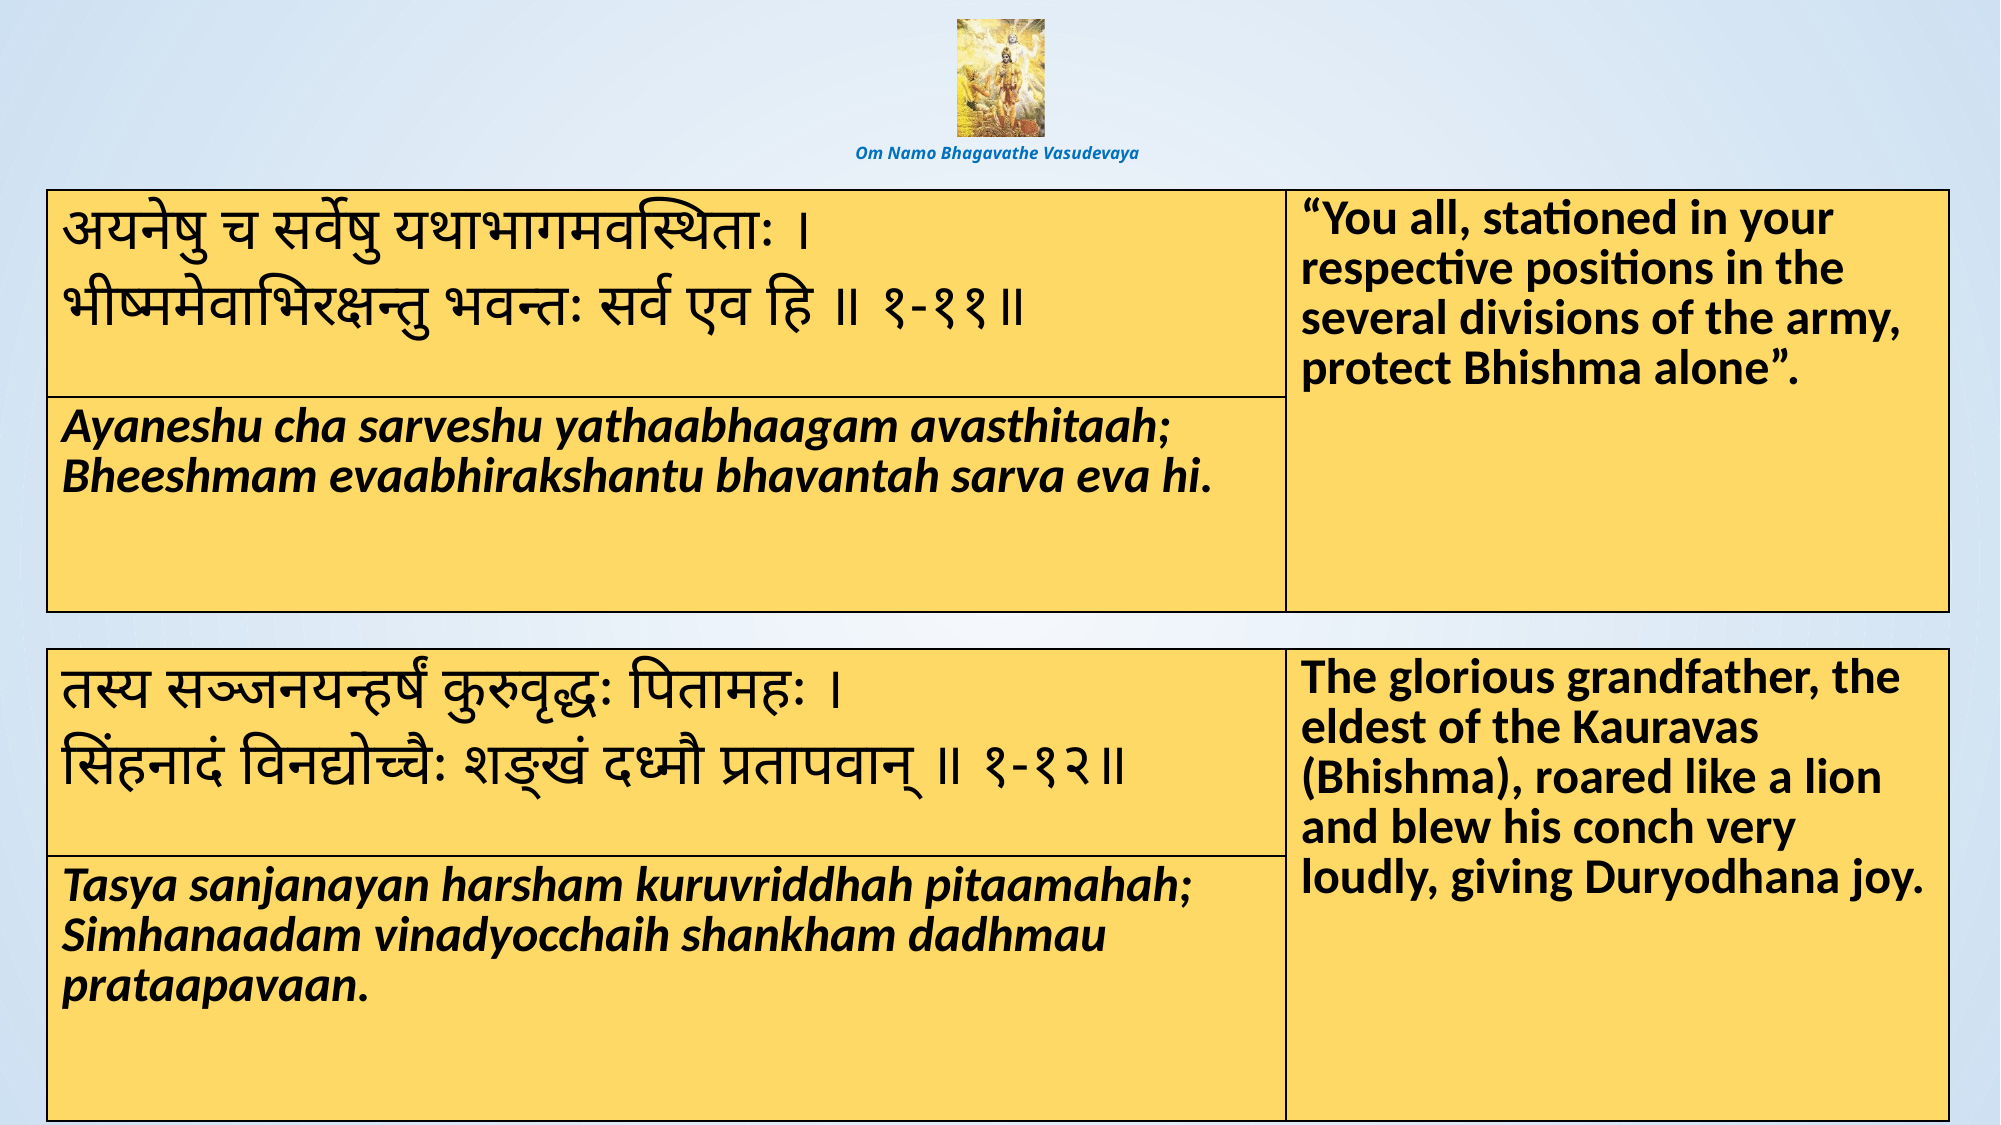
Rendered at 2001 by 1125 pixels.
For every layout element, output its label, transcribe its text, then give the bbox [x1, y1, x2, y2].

table_cell Ayaneshu cha sarveshu yathaabhaagam avasthitaah; Bheeshmam evaabhirakshantu bhavantah sarva eva hi. [48, 398, 1285, 611]
table_header “You all, stationed in your respective positions in the several divisions of the army, protect Bhishma alone”. [1287, 191, 1948, 611]
table_cell Tasya sanjanayan harsham kuruvriddhah pitaamahah; Simhanaadam vinadyocchaih shankham dadhmau prataapavaan. [48, 857, 1285, 1120]
table_header The glorious grandfather, the eldest of the Kauravas (Bhishma), roared like a lion and blew his conch very loudly, giving Duryodhana joy. [1287, 650, 1948, 1120]
title Om Namo Bhagavathe Vasudevaya [135, 136, 1861, 171]
picture [957, 19, 1045, 136]
table_header तस्य सञ्जनयन्हर्षं कुरुवृद्धः पितामहः । सिंहनादं विनद्योच्चैः शङ्खं दध्मौ प्रतापवान् ॥ १-१२॥ [48, 650, 1285, 855]
table_header अयनेषु च सर्वेषु यथाभागमवस्थिताः । भीष्ममेवाभिरक्षन्तु भवन्तः सर्व एव हि ॥ १-११॥ [48, 191, 1285, 396]
